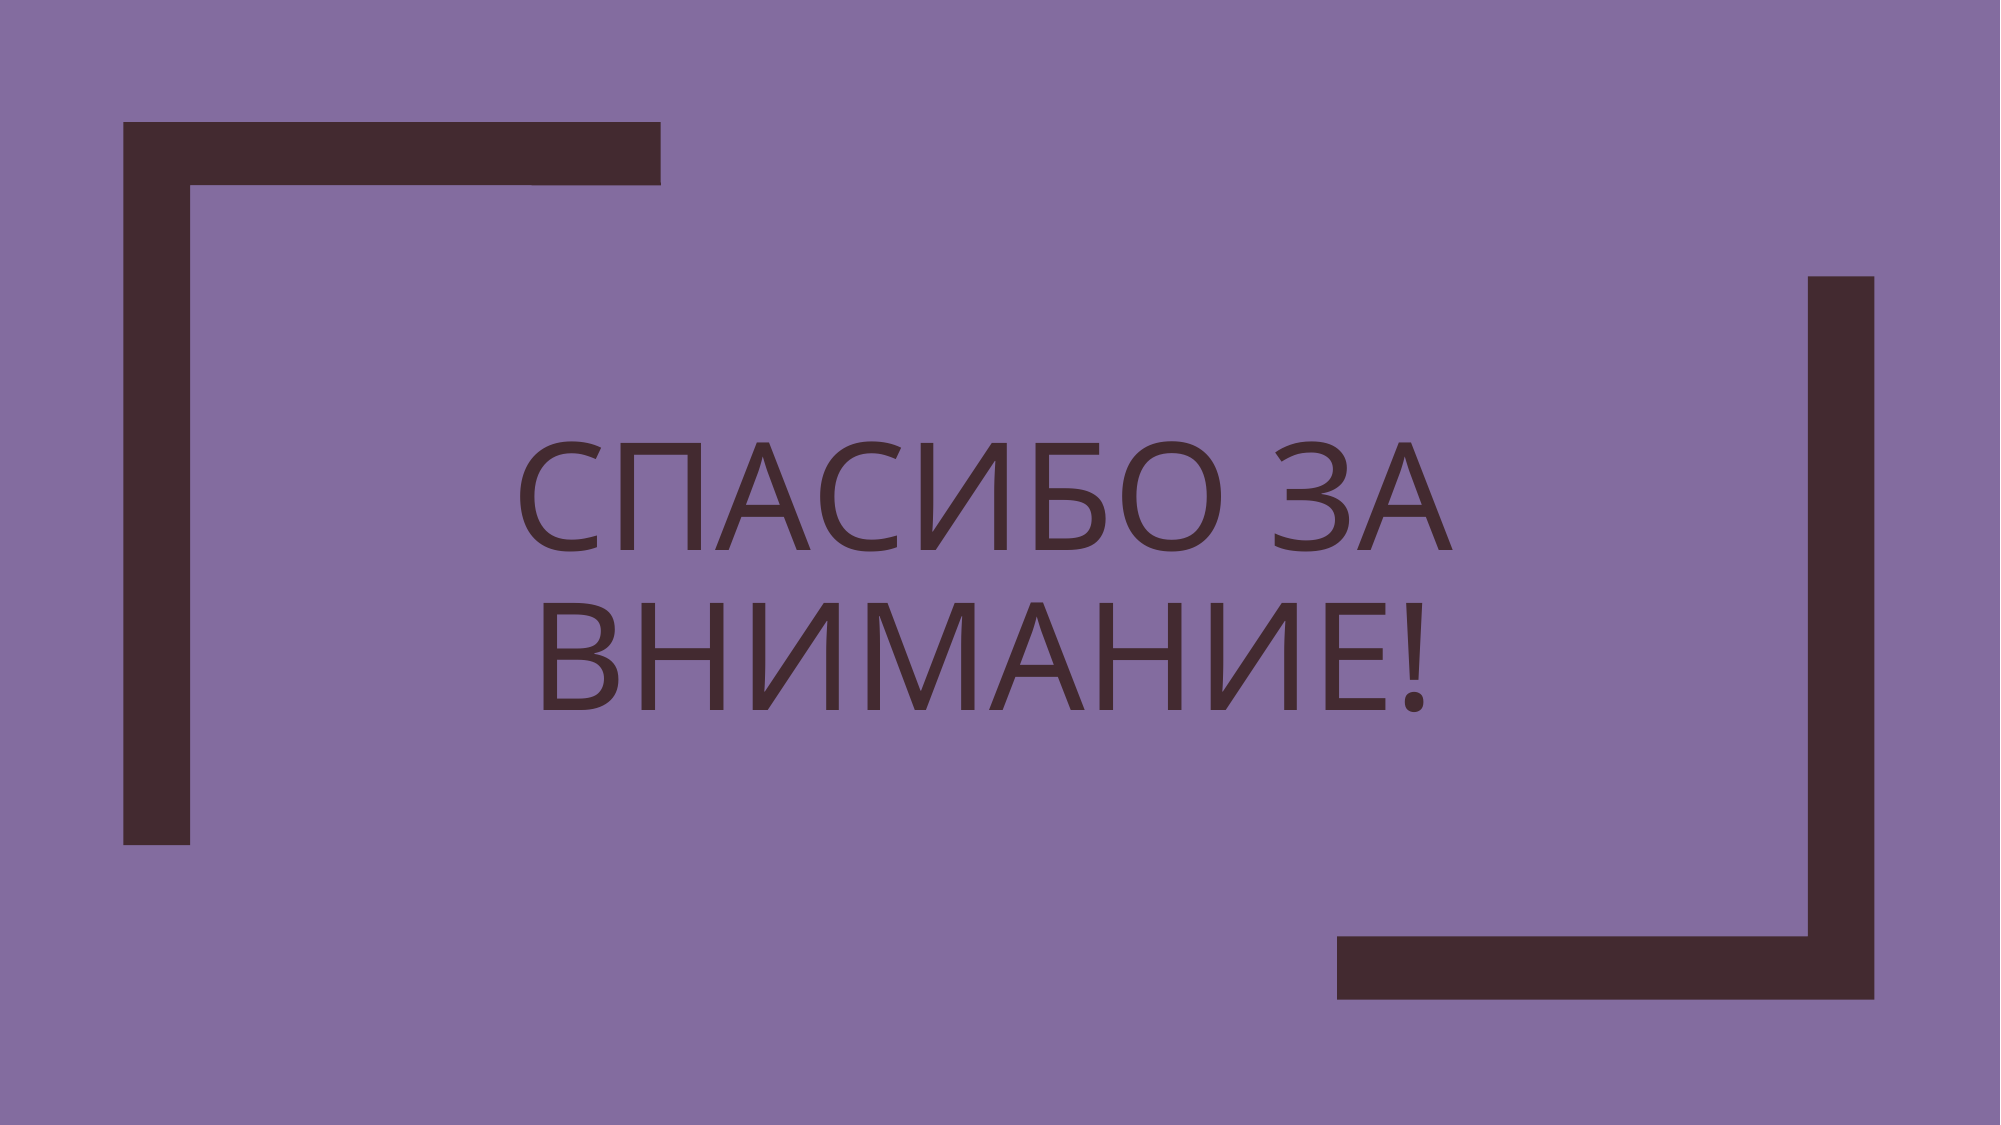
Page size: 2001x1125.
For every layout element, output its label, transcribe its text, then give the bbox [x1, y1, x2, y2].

title СПАСИБО ЗА ВНИМАНИЕ! [296, 405, 1669, 751]
